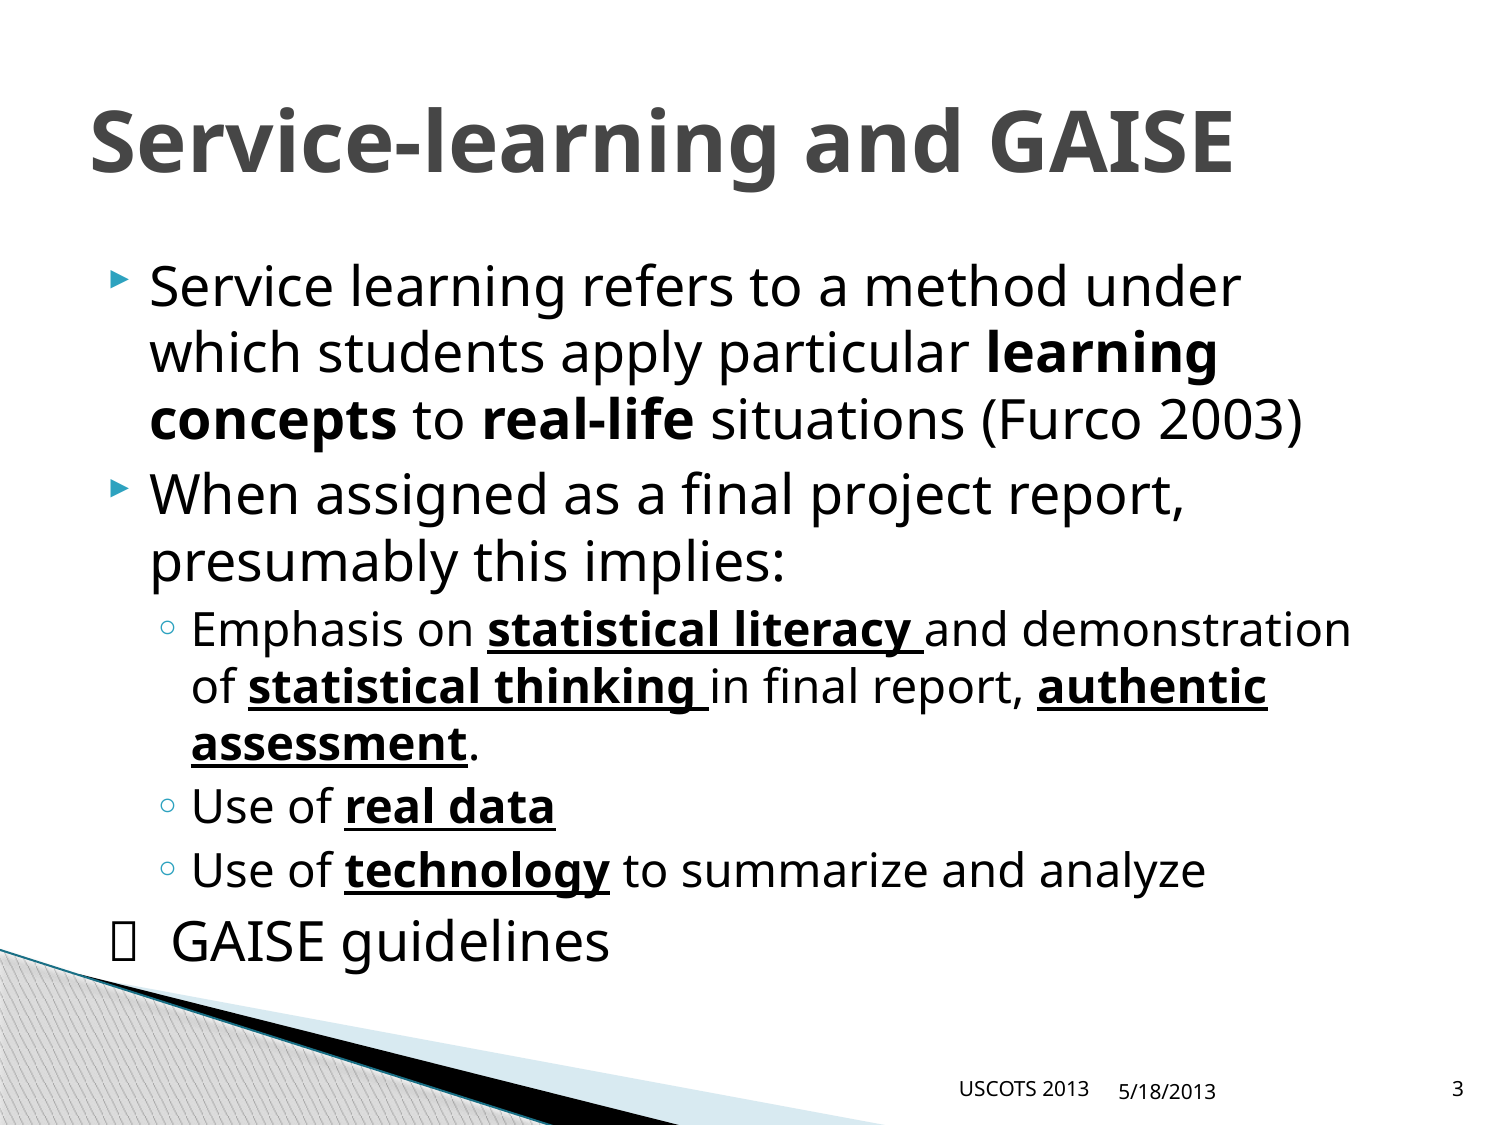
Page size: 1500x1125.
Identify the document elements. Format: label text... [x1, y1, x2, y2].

slide_number 3 [1418, 1051, 1479, 1112]
title Service-learning and GAISE [75, 45, 1425, 233]
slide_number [1105, 1051, 1418, 1112]
footer USCOTS 2013 [718, 1051, 1105, 1112]
list Service learning refers to a method under which students apply particular learning concepts to real-life situations (Furco 2003) When assigned as a final project report, presumably this implies: Emphasis on statistical literacy and demonstration of statistical thinking in final report, authentic assessment. Use of real data Use of technology to summarize and analyze  GAISE guidelines [75, 243, 1425, 986]
